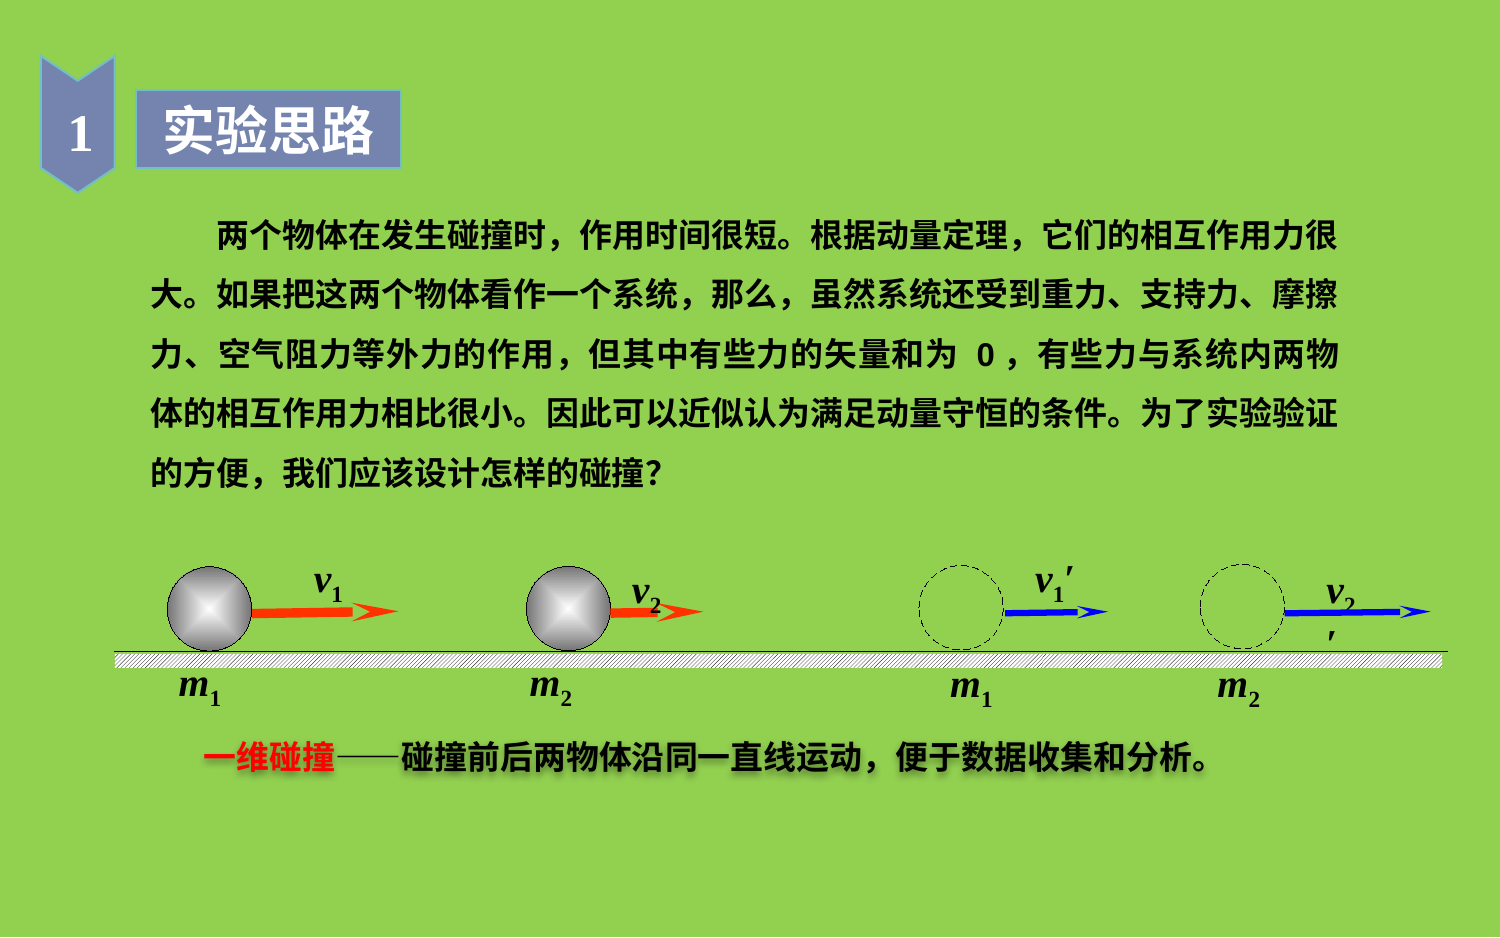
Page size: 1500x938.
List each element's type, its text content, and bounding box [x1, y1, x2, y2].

text_box 实验思路 [135, 90, 401, 169]
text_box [40, 55, 115, 194]
text_box 两个物体在发生碰撞时，作用时间很短。根据动量定理，它们的相互作用力很大。如果把这两个物体看作一个系统，那么，虽然系统还受到重力、支持力、摩擦力、空气阻力等外力的作用，但其中有些力的矢量和为 0，有些力与系统内两物体的相互作用力相比很小。因此可以近似认为满足动量守恒的条件。为了实验验证的方便，我们应该设计怎样的碰撞？ [135, 187, 1355, 459]
text_box 一维碰撞——碰撞前后两物体沿同一直线运动，便于数据收集和分析。 [135, 731, 1355, 784]
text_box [114, 544, 1448, 723]
